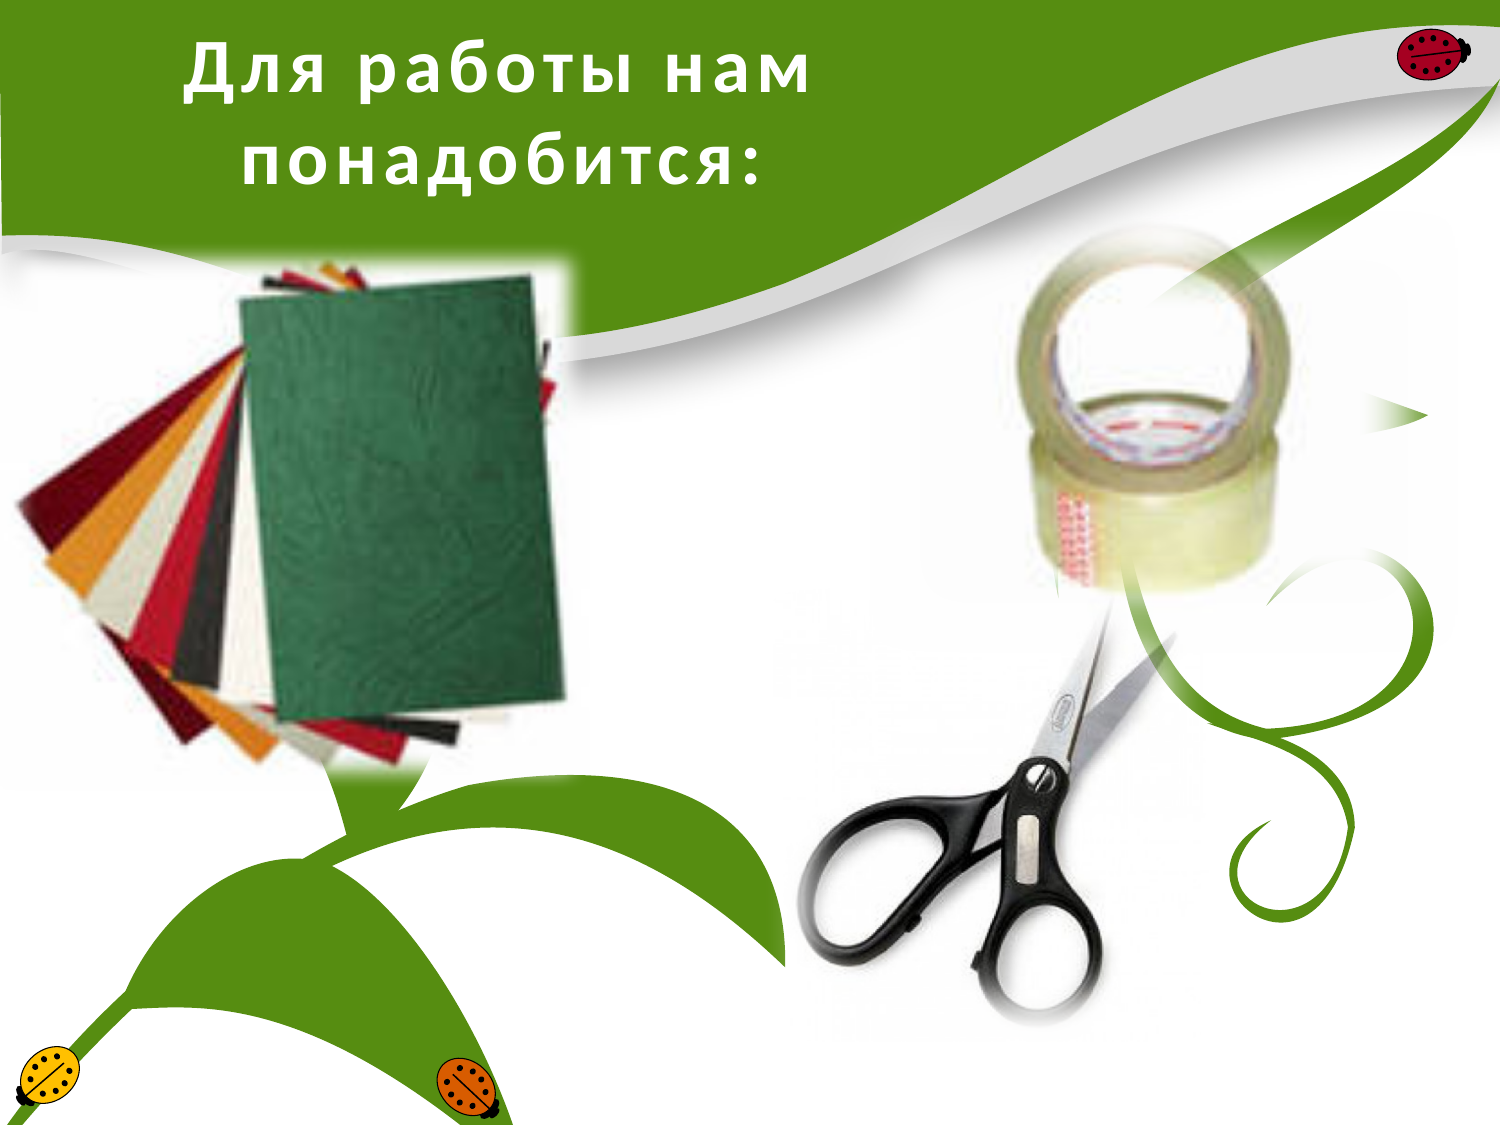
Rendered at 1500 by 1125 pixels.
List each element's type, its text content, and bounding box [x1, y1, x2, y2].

picture [761, 207, 1460, 1044]
title Для работы нам понадобится: [3, 7, 998, 209]
picture [0, 239, 590, 792]
